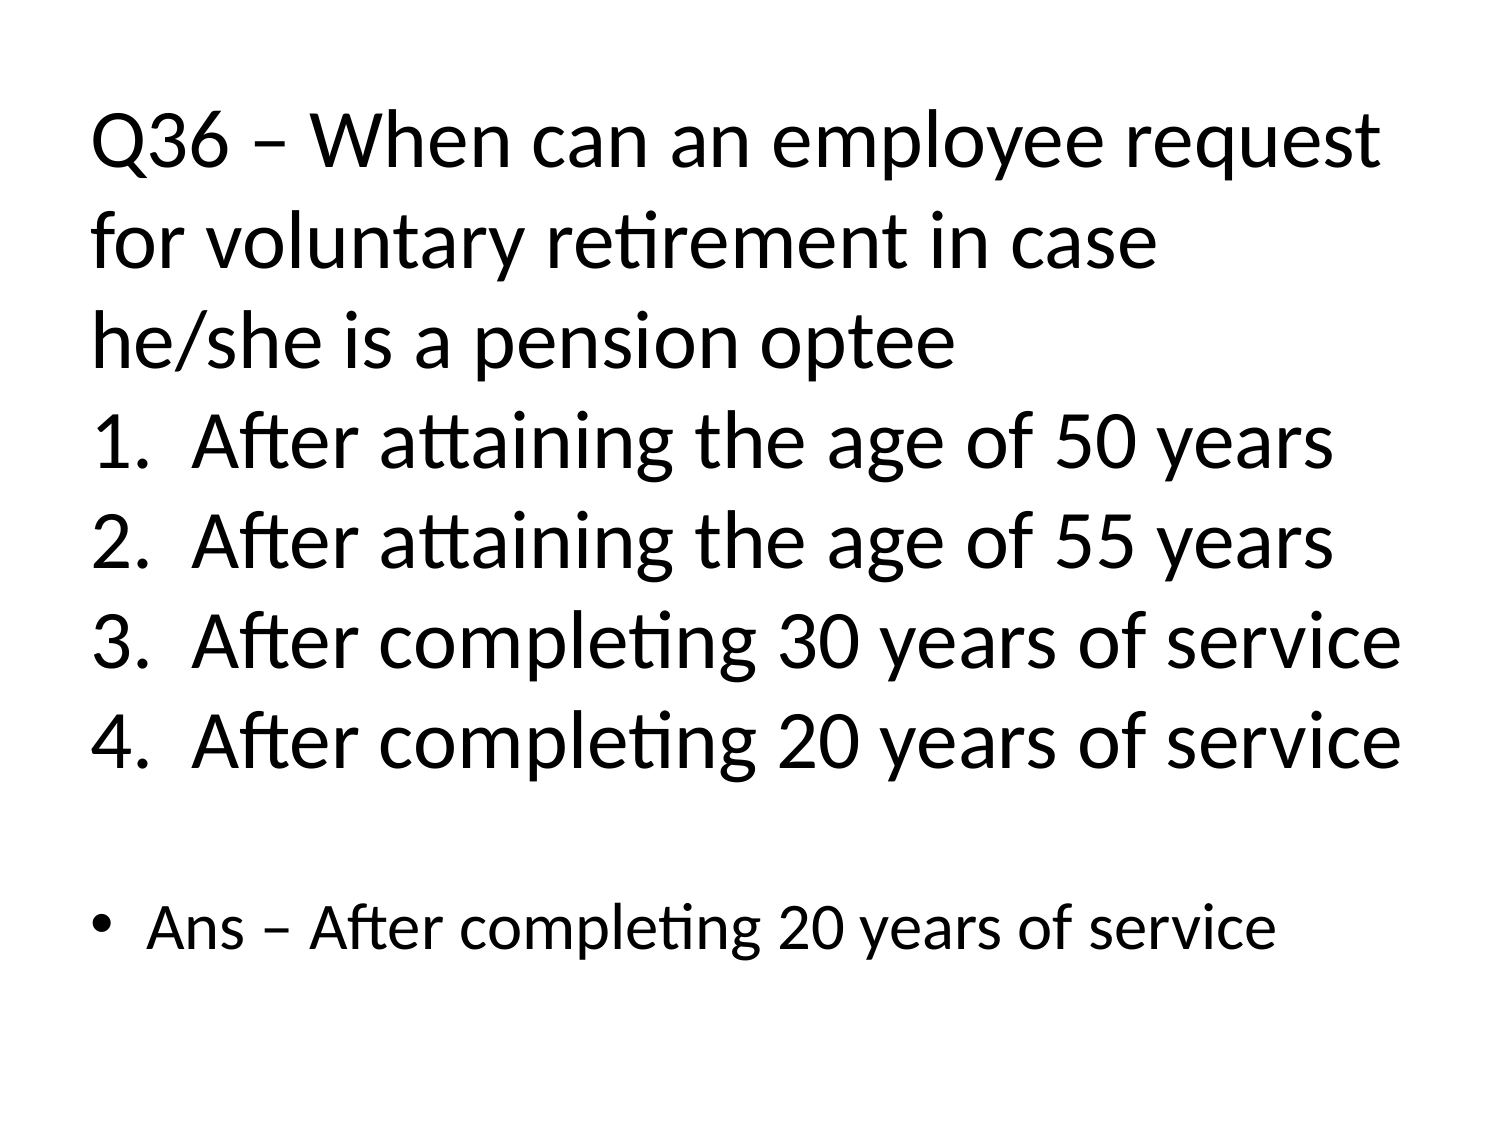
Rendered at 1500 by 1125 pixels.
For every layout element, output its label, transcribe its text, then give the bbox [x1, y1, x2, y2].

title Q36 – When can an employee request for voluntary retirement in case he/she is a pension optee 1. After attaining the age of 50 years 2. After attaining the age of 55 years 3. After completing 30 years of service 4. After completing 20 years of service [75, 45, 1425, 825]
list Ans – After completing 20 years of service [75, 875, 1425, 1005]
